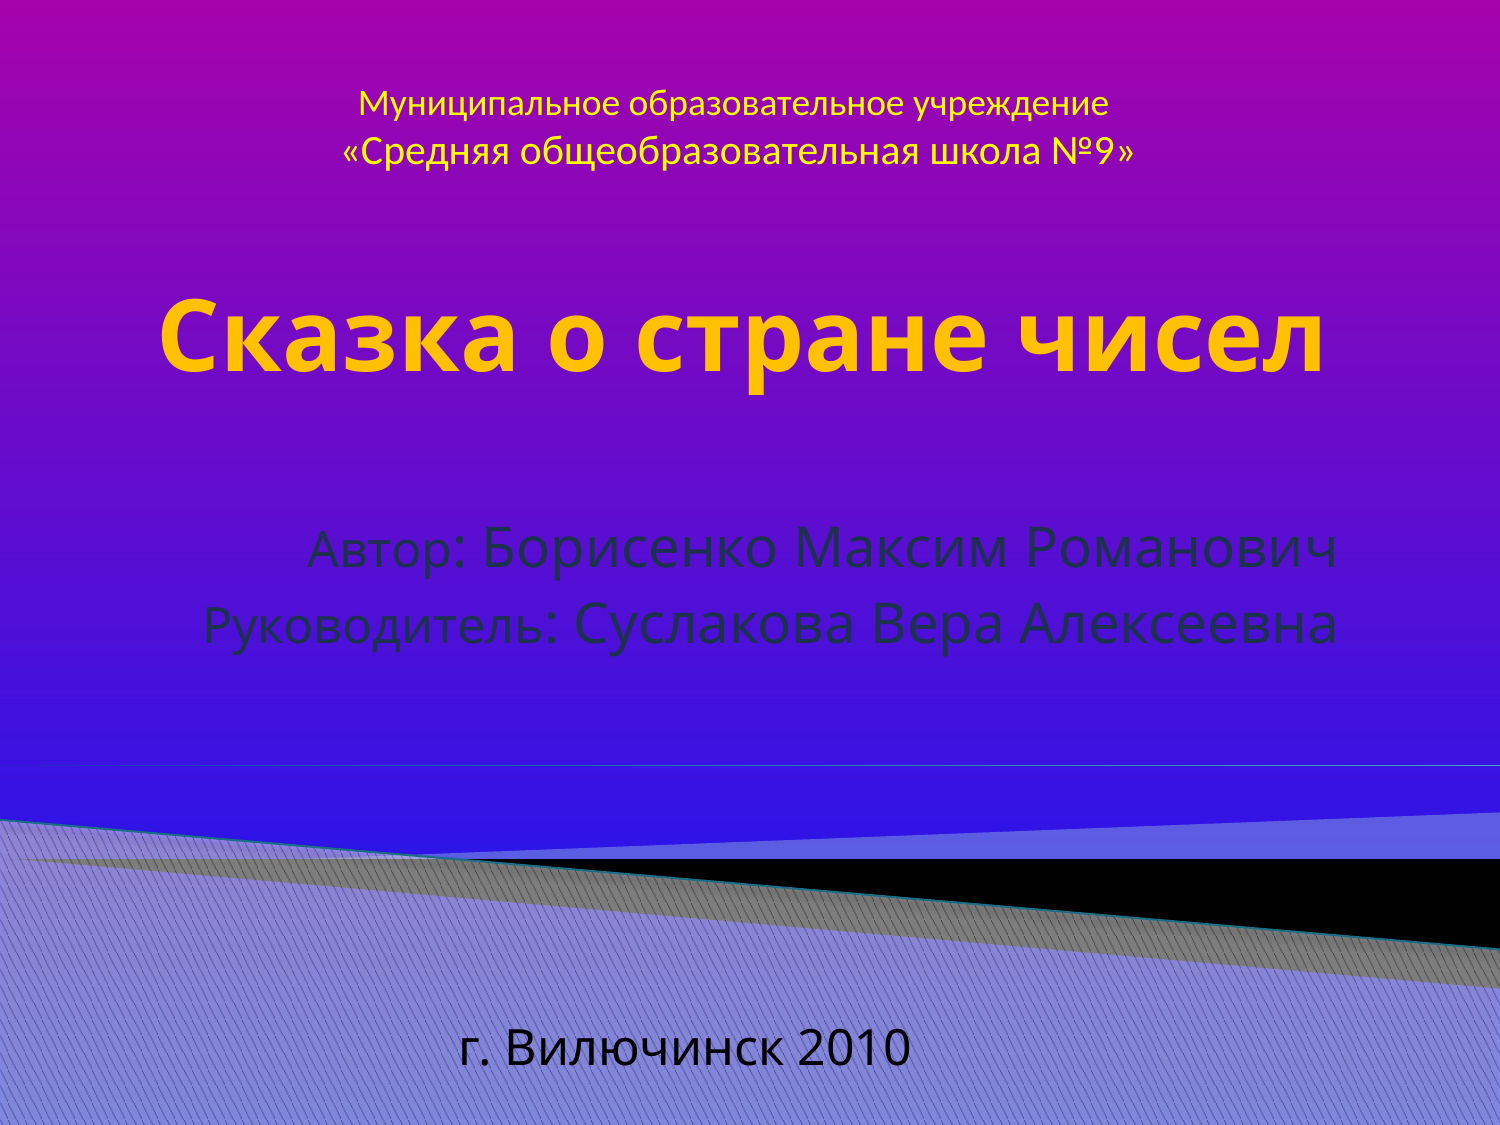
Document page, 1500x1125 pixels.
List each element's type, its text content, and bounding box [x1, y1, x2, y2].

title Сказка о стране чисел [105, 187, 1381, 399]
text_box г. Вилючинск 2010 [421, 1007, 950, 1083]
text_box Муниципальное образовательное учреждение «Средняя общеобразовательная школа №9» [152, 70, 1325, 181]
picture [5, 859, 1500, 989]
subtitle Автор: Борисенко Максим Романович Руководитель: Суслакова Вера Алексеевна [82, 503, 1357, 685]
